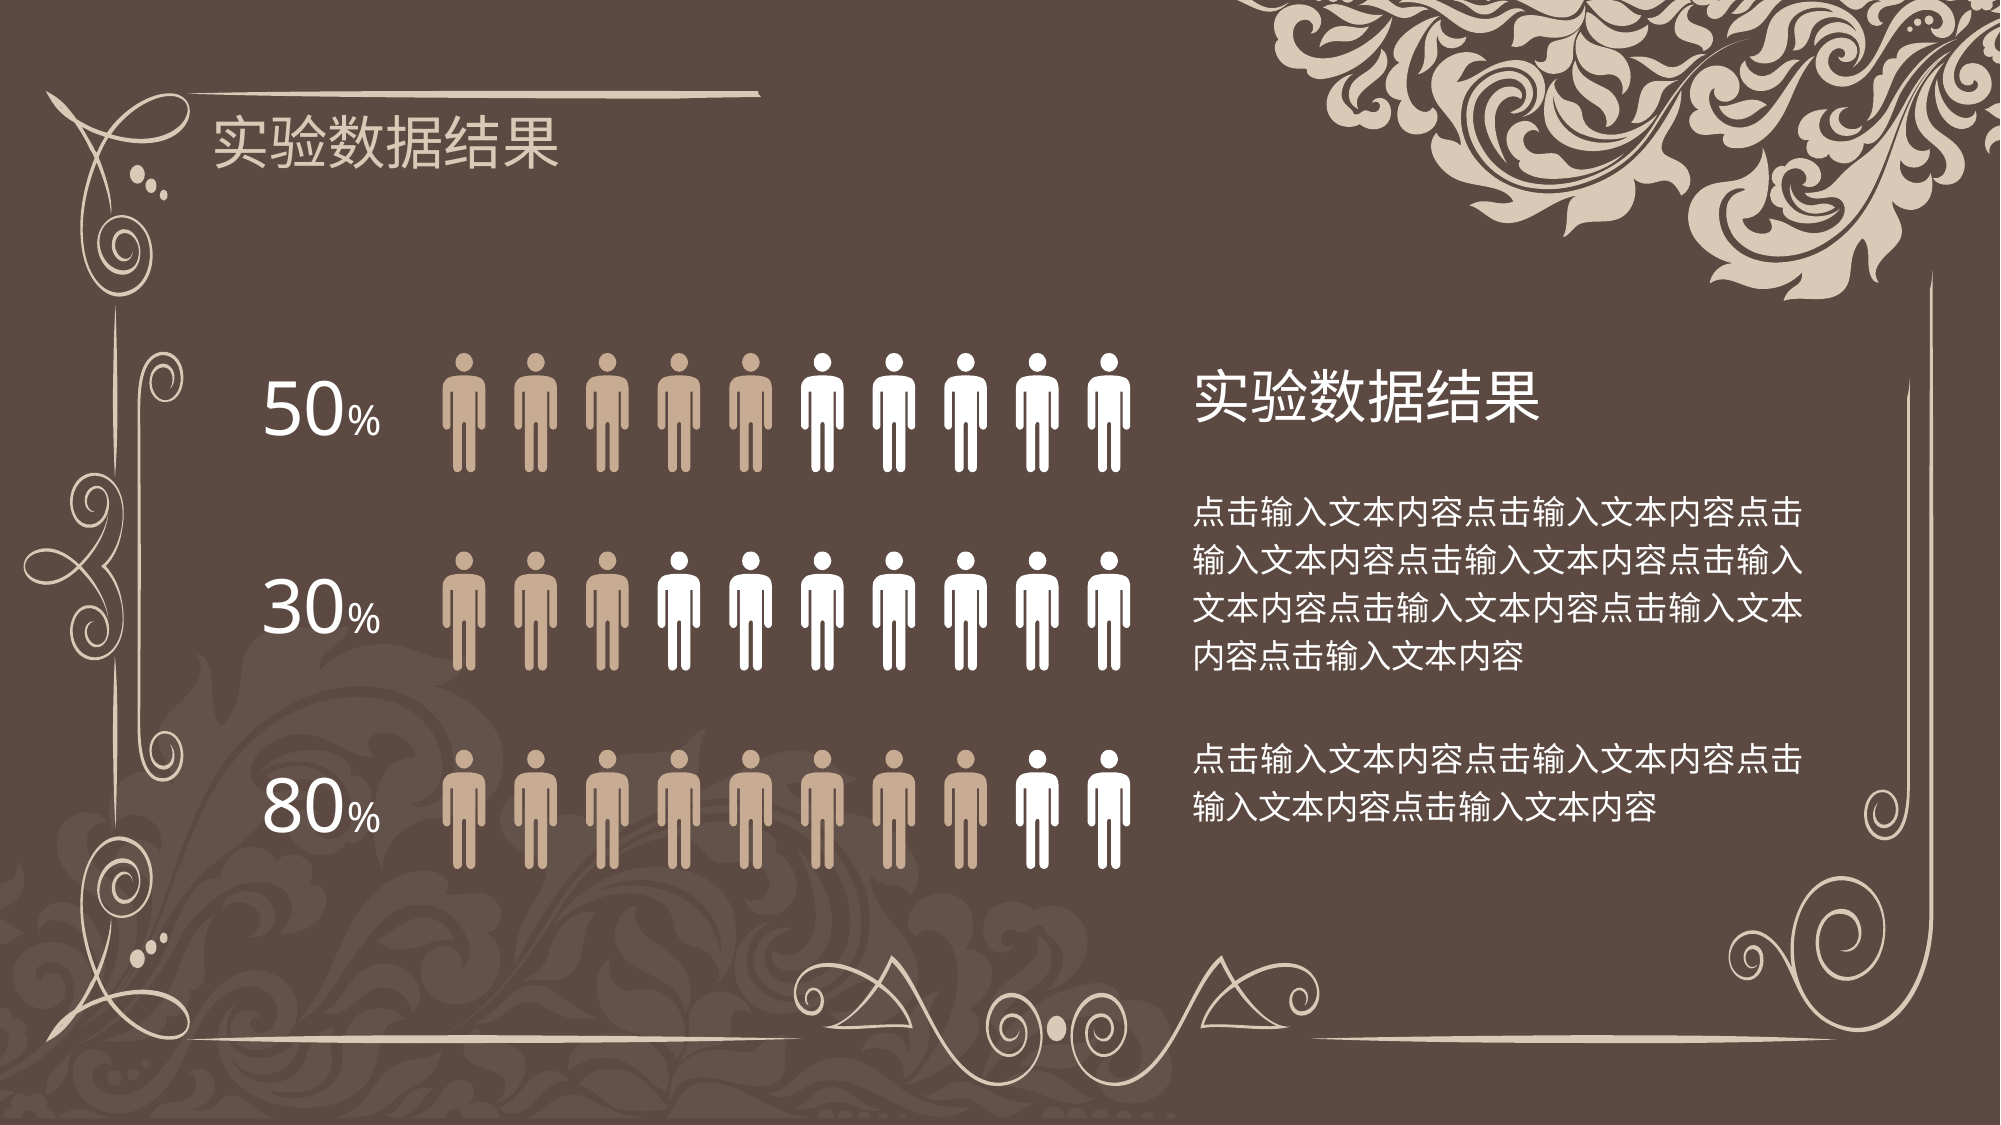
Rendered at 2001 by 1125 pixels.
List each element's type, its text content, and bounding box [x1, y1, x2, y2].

text_box 实验数据结果 [1177, 353, 1579, 438]
text_box 点击输入文本内容点击输入文本内容点击输入文本内容点击输入文本内容 [1177, 722, 1820, 834]
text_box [246, 353, 1131, 473]
text_box 实验数据结果 [196, 98, 681, 184]
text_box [246, 749, 1131, 869]
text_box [246, 551, 1131, 671]
text_box 点击输入文本内容点击输入文本内容点击输入文本内容点击输入文本内容点击输入文本内容点击输入文本内容点击输入文本内容点击输入文本内容 [1177, 476, 1820, 683]
